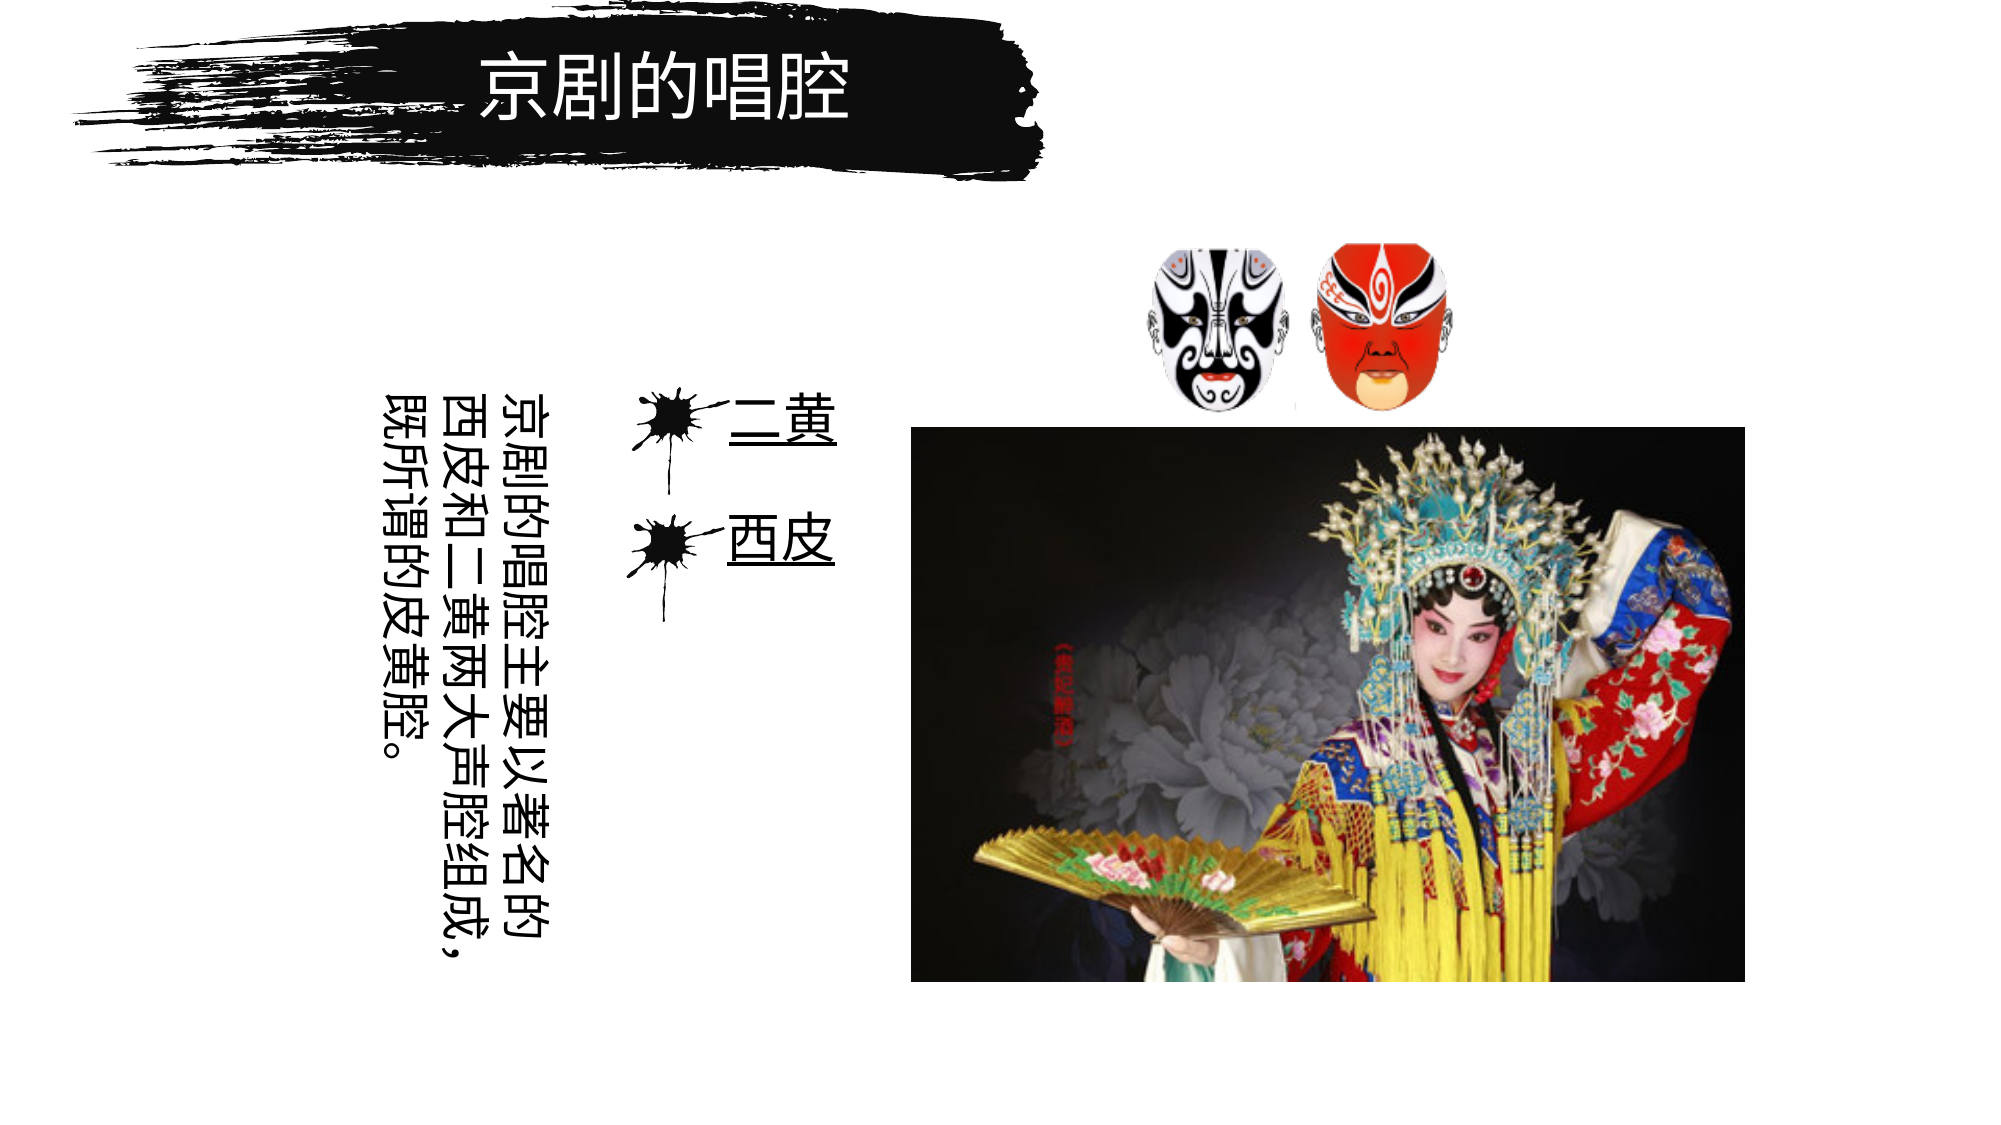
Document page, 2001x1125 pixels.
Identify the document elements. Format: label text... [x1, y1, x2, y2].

text_box 京剧的唱腔主要以著名的西皮和二黄两大声腔组成，既所谓的皮黄腔。 [352, 376, 565, 1001]
text_box [626, 513, 712, 623]
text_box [1136, 225, 1473, 417]
text_box 二黄 [714, 376, 912, 457]
title 京剧的唱腔 [461, 41, 1136, 141]
text_box [70, 0, 1046, 182]
text_box 西皮 [712, 496, 910, 576]
picture [911, 427, 1745, 982]
text_box [631, 386, 714, 496]
